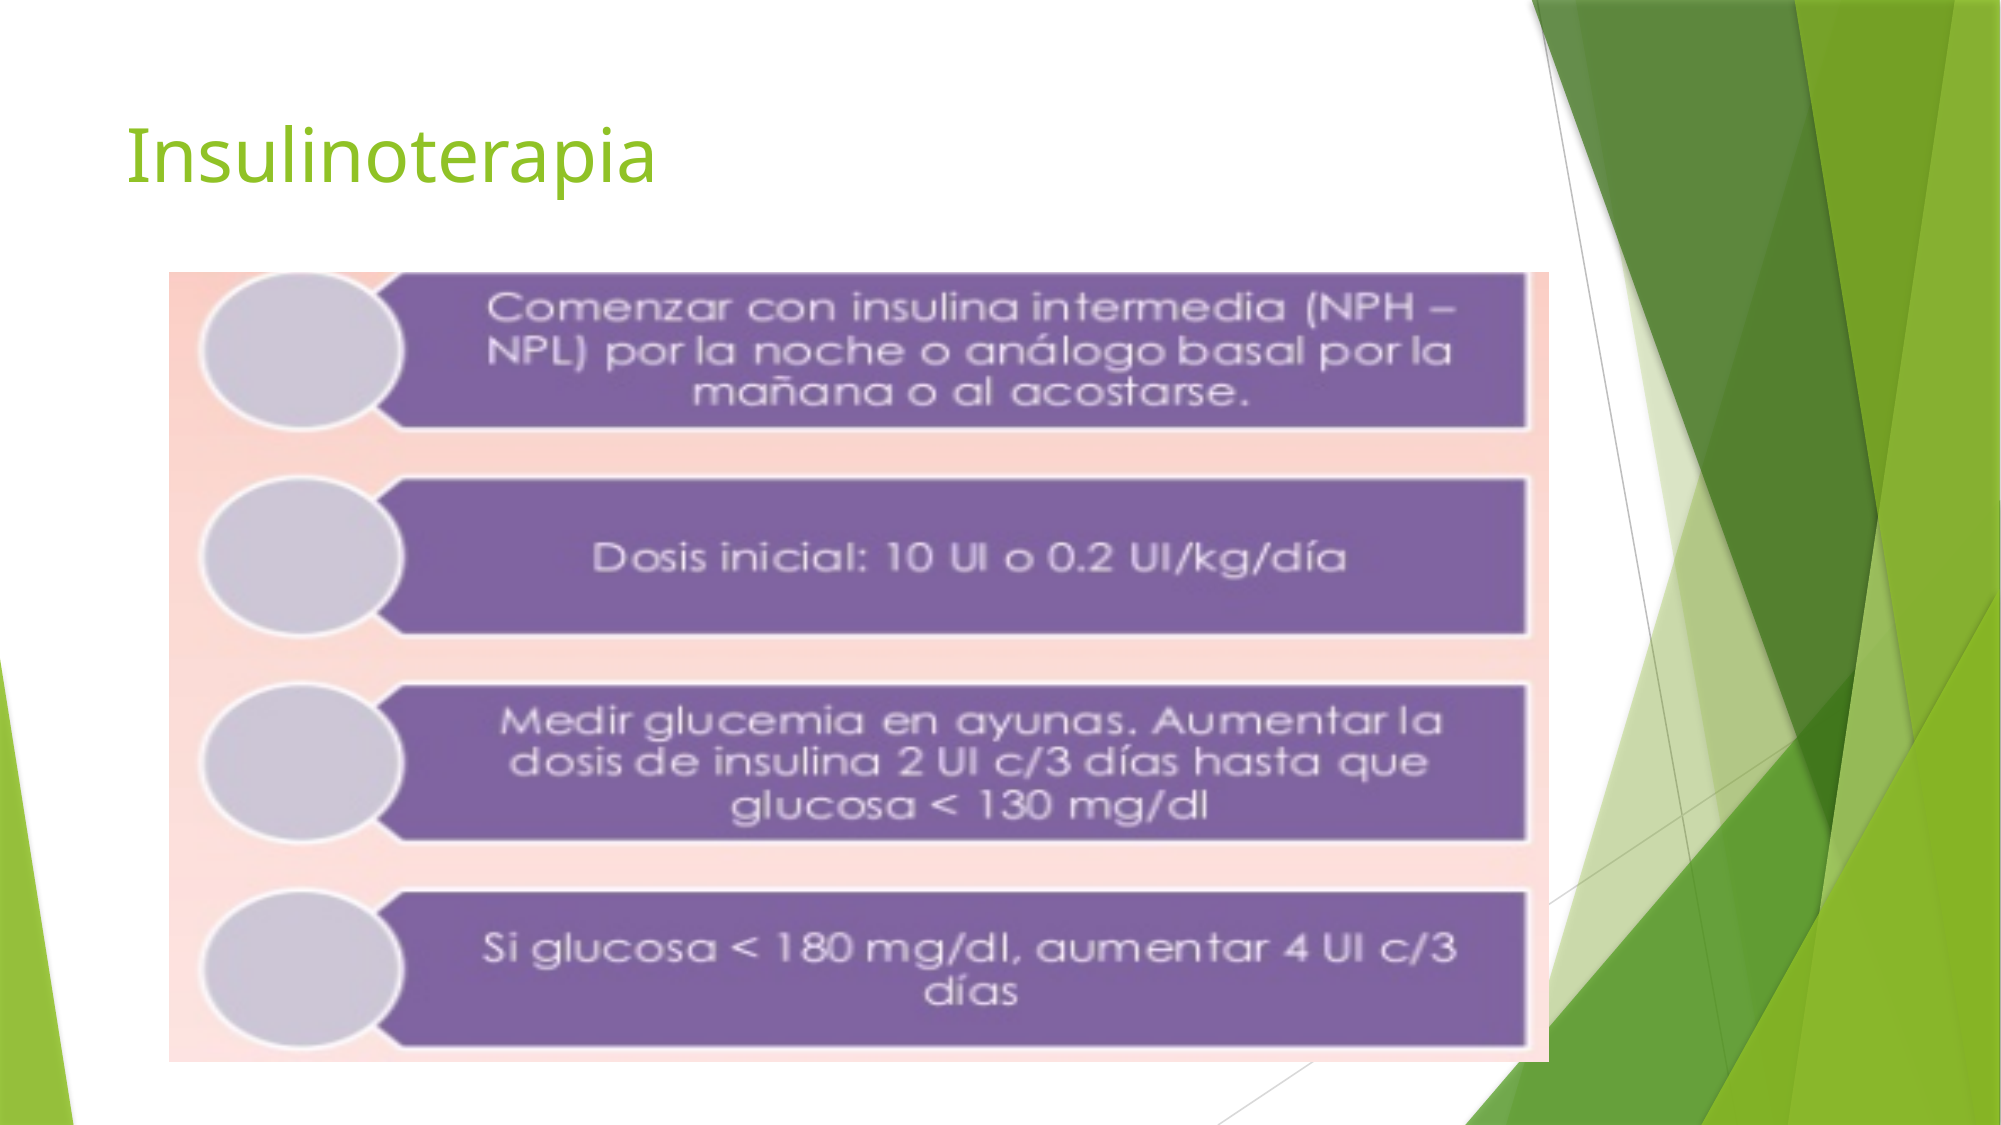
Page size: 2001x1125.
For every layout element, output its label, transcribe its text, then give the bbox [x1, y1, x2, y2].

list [168, 272, 1550, 1063]
title Insulinoterapia [111, 99, 1522, 246]
